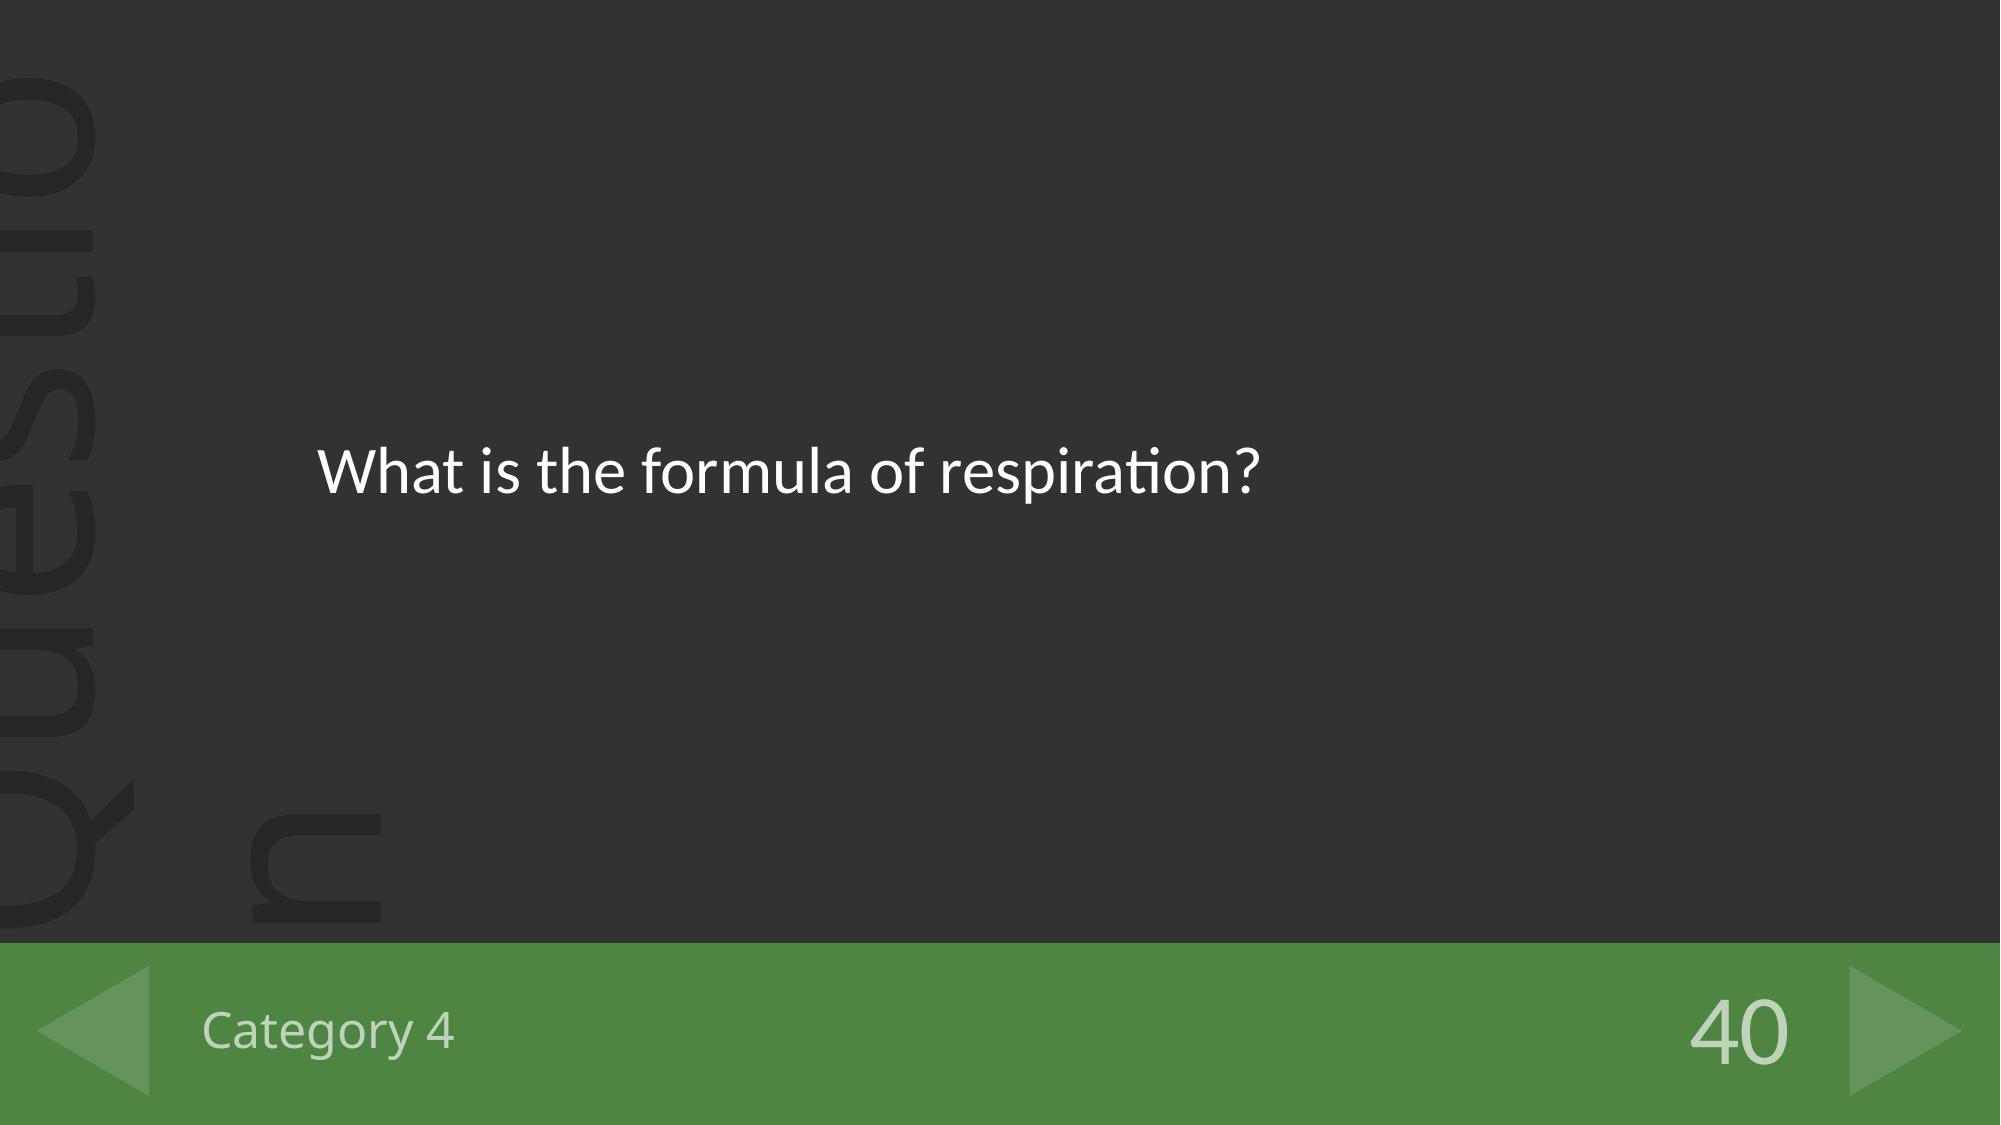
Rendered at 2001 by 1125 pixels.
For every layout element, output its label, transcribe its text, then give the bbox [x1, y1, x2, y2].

list 40 [1494, 967, 1806, 1097]
list What is the formula of respiration? [302, 307, 1760, 636]
title Category 4 [185, 967, 1494, 1097]
